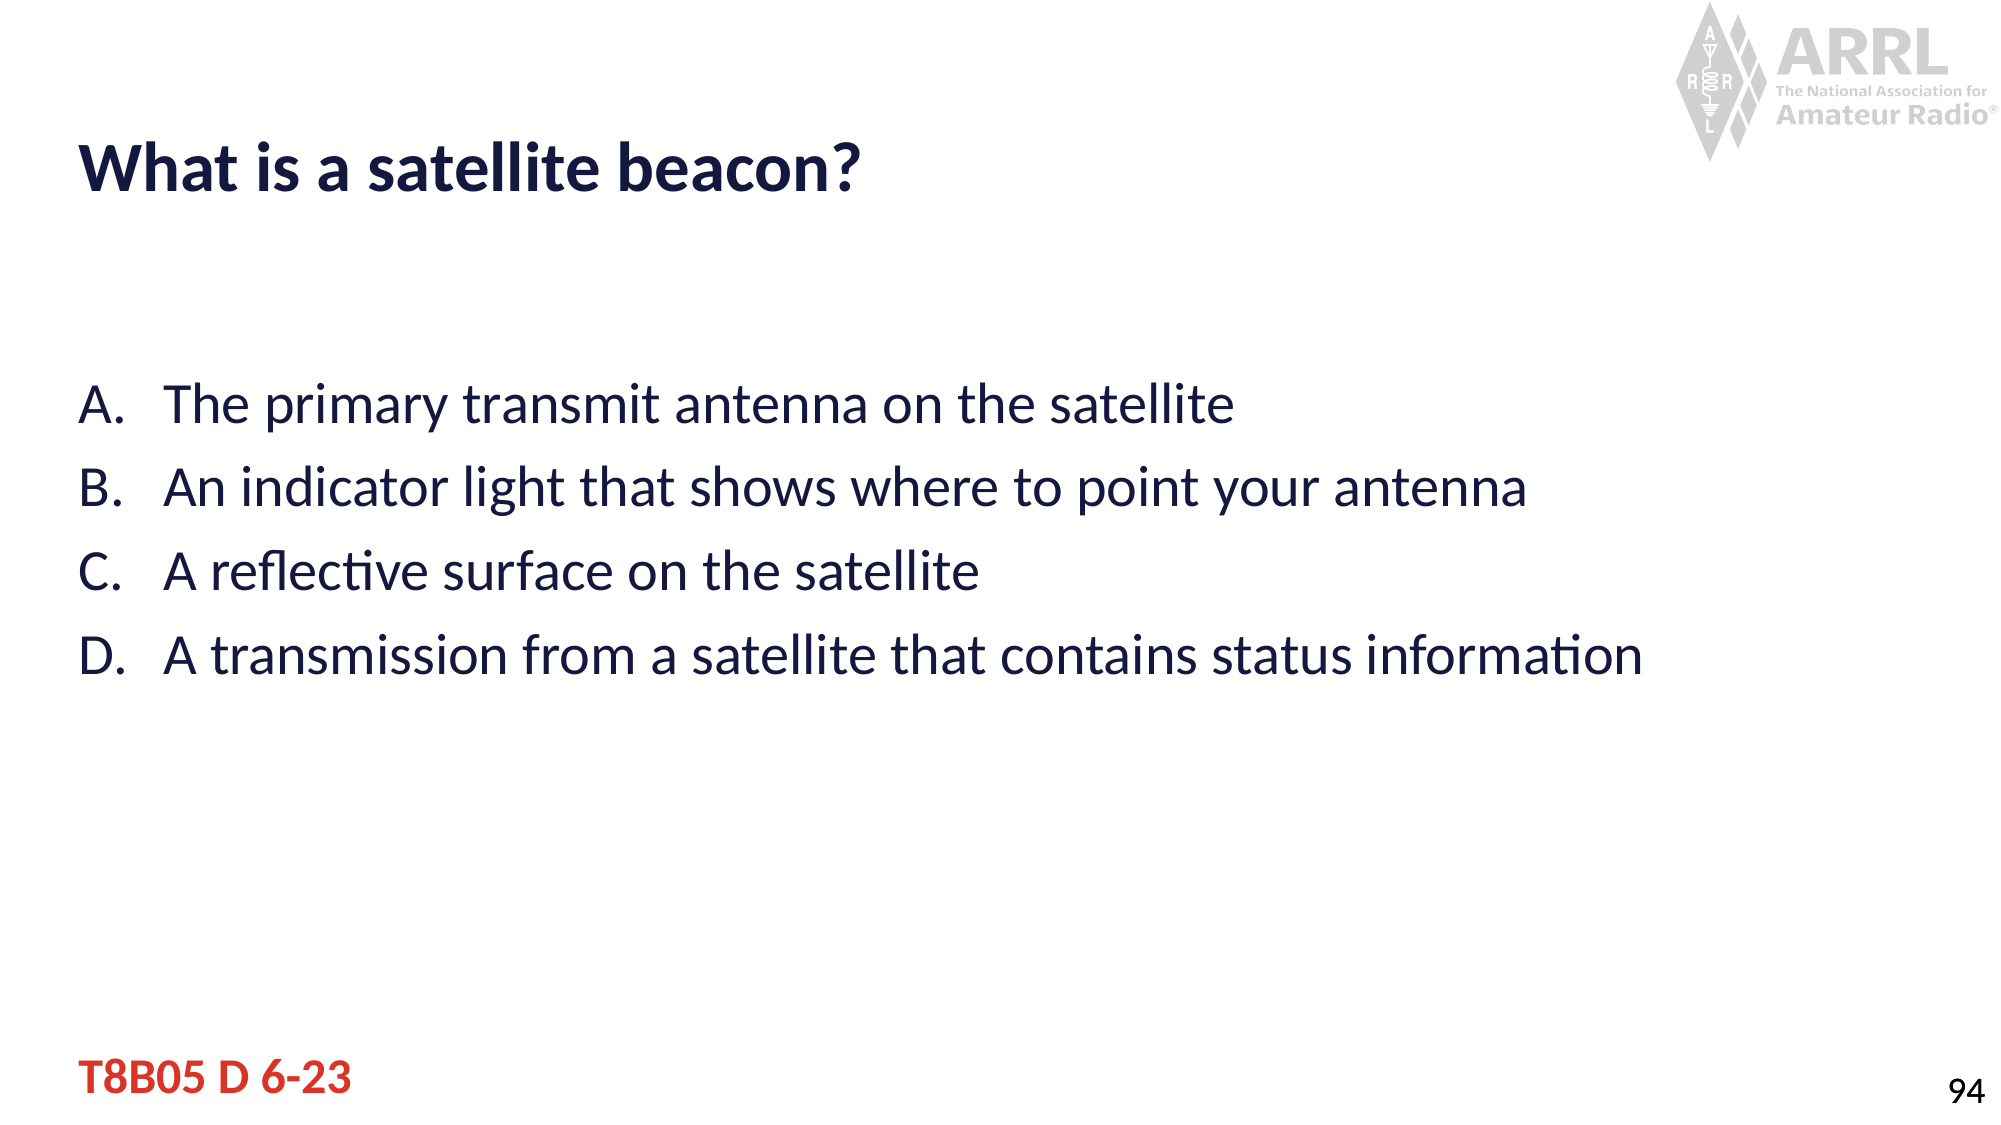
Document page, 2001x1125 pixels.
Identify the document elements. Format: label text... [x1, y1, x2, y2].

text_box T8B05 D 6-23 [63, 1036, 921, 1112]
picture [1674, 0, 2000, 164]
list The primary transmit antenna on the satellite An indicator light that shows where to point your antenna A reflective surface on the satellite A transmission from a satellite that contains status information [63, 365, 1863, 989]
title What is a satellite beacon? [63, 59, 1863, 278]
